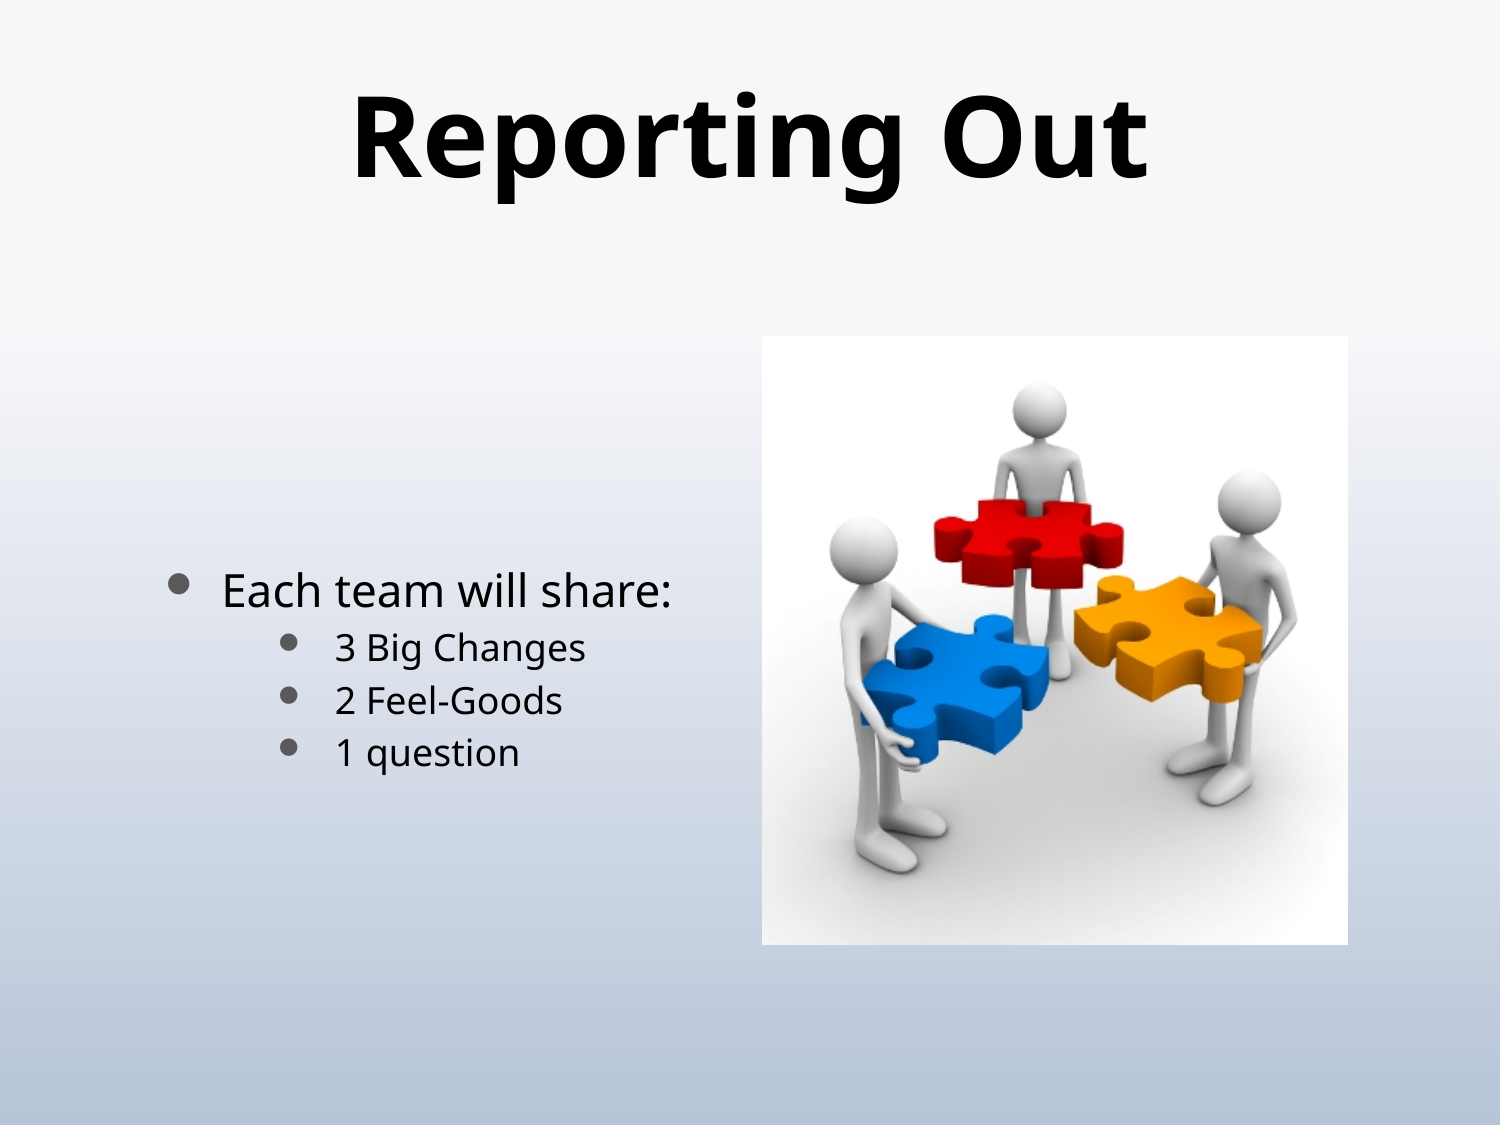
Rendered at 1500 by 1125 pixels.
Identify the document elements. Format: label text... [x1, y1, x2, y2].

title Reporting Out [150, 37, 1350, 245]
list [760, 284, 1350, 997]
list Each team will share: 3 Big Changes 2 Feel-Goods 1 question [150, 466, 735, 787]
